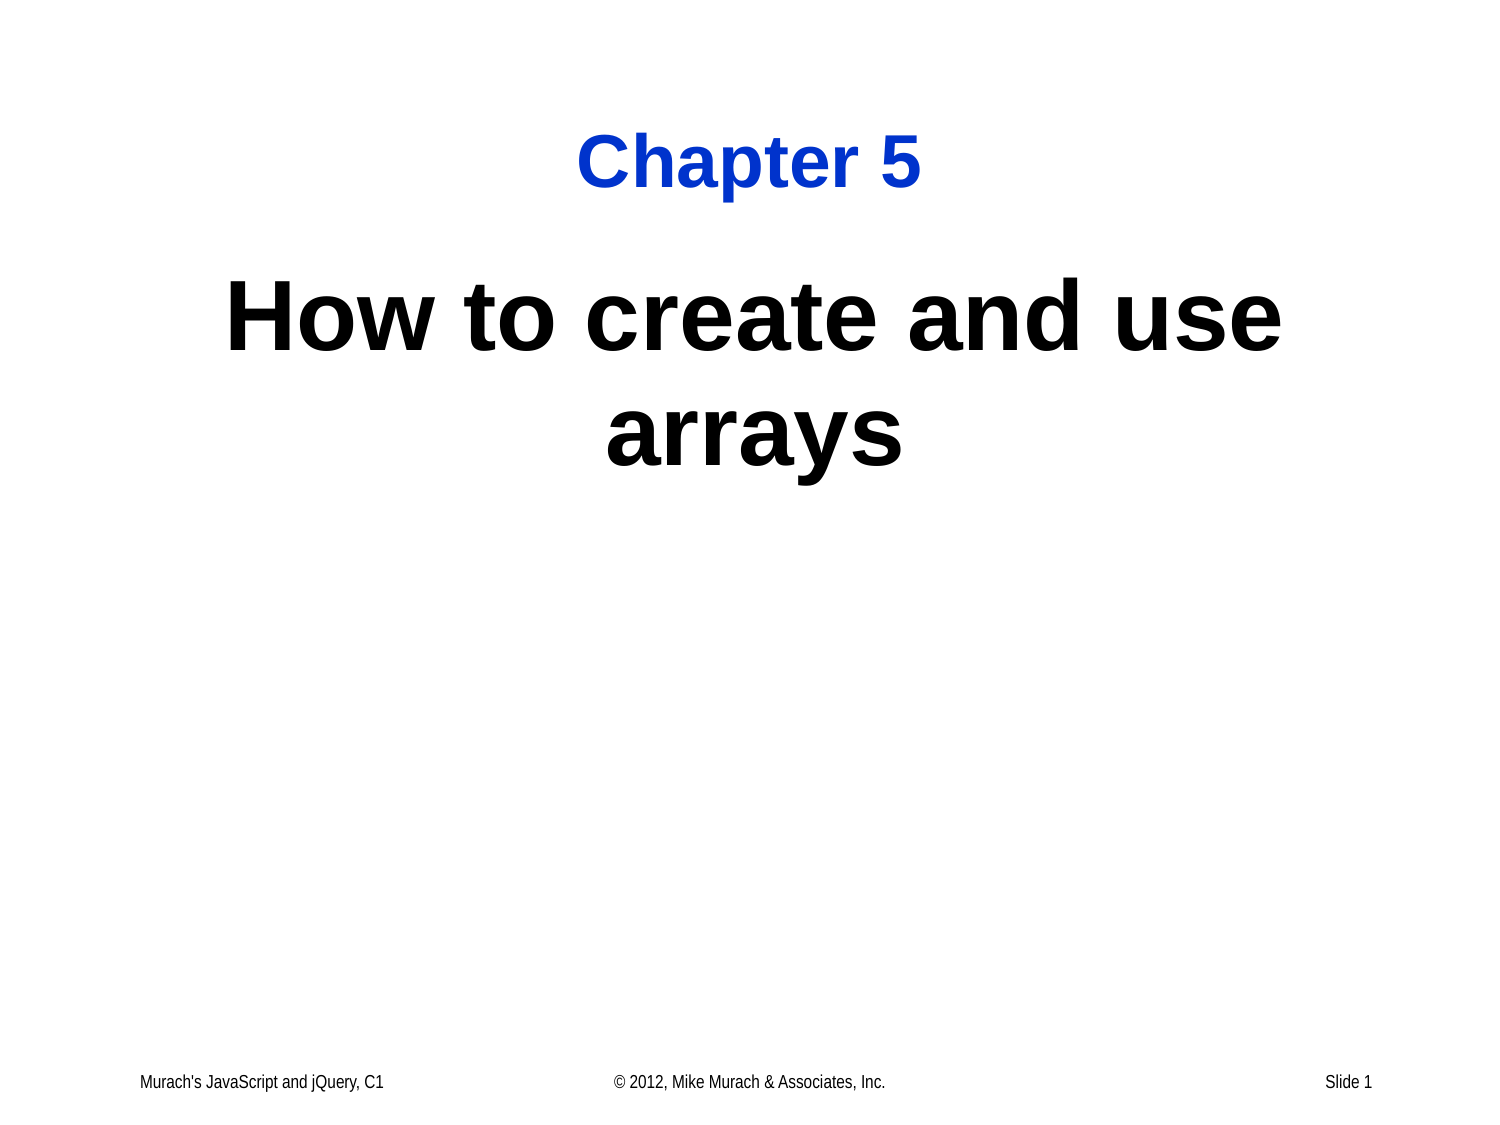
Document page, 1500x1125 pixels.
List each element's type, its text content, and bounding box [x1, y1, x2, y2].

slide_number Murach's JavaScript and jQuery, C1 [125, 1025, 450, 1100]
footer © 2012, Mike Murach & Associates, Inc. [474, 1025, 1025, 1100]
title Chapter 5 [112, 112, 1388, 204]
slide_number Slide 1 [1074, 1025, 1388, 1100]
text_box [149, 207, 1362, 501]
